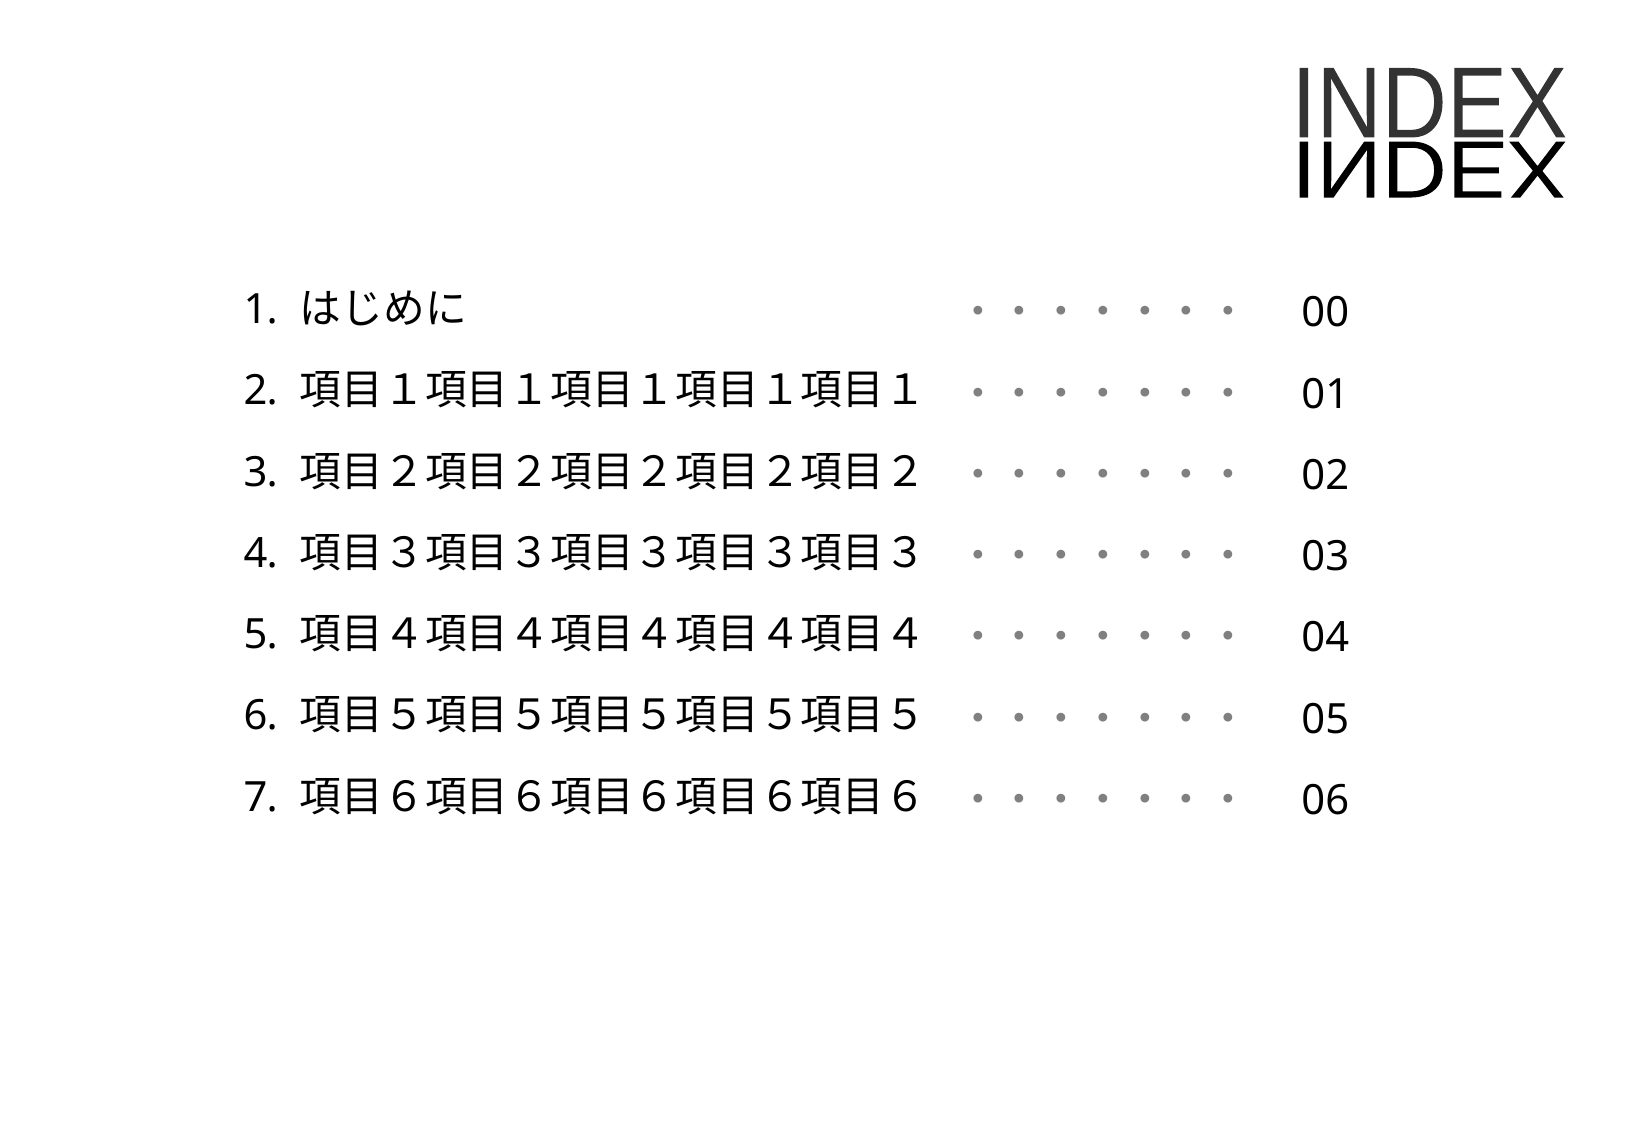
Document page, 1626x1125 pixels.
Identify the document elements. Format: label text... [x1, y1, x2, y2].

text_box はじめに 項目１項目１項目１項目１項目１ 項目２項目２項目２項目２項目２ 項目３項目３項目３項目３項目３ 項目４項目４項目４項目４項目４ 項目５項目５項目５項目５項目５ 項目６項目６項目６項目６項目６ [228, 274, 941, 827]
text_box 00 01 02 03 04 05 06 [1286, 277, 1365, 831]
text_box ・・・・・・・ ・・・・・・・ ・・・・・・・ ・・・・・・・ ・・・・・・・ ・・・・・・・ ・・・・・・・ [942, 277, 1265, 831]
